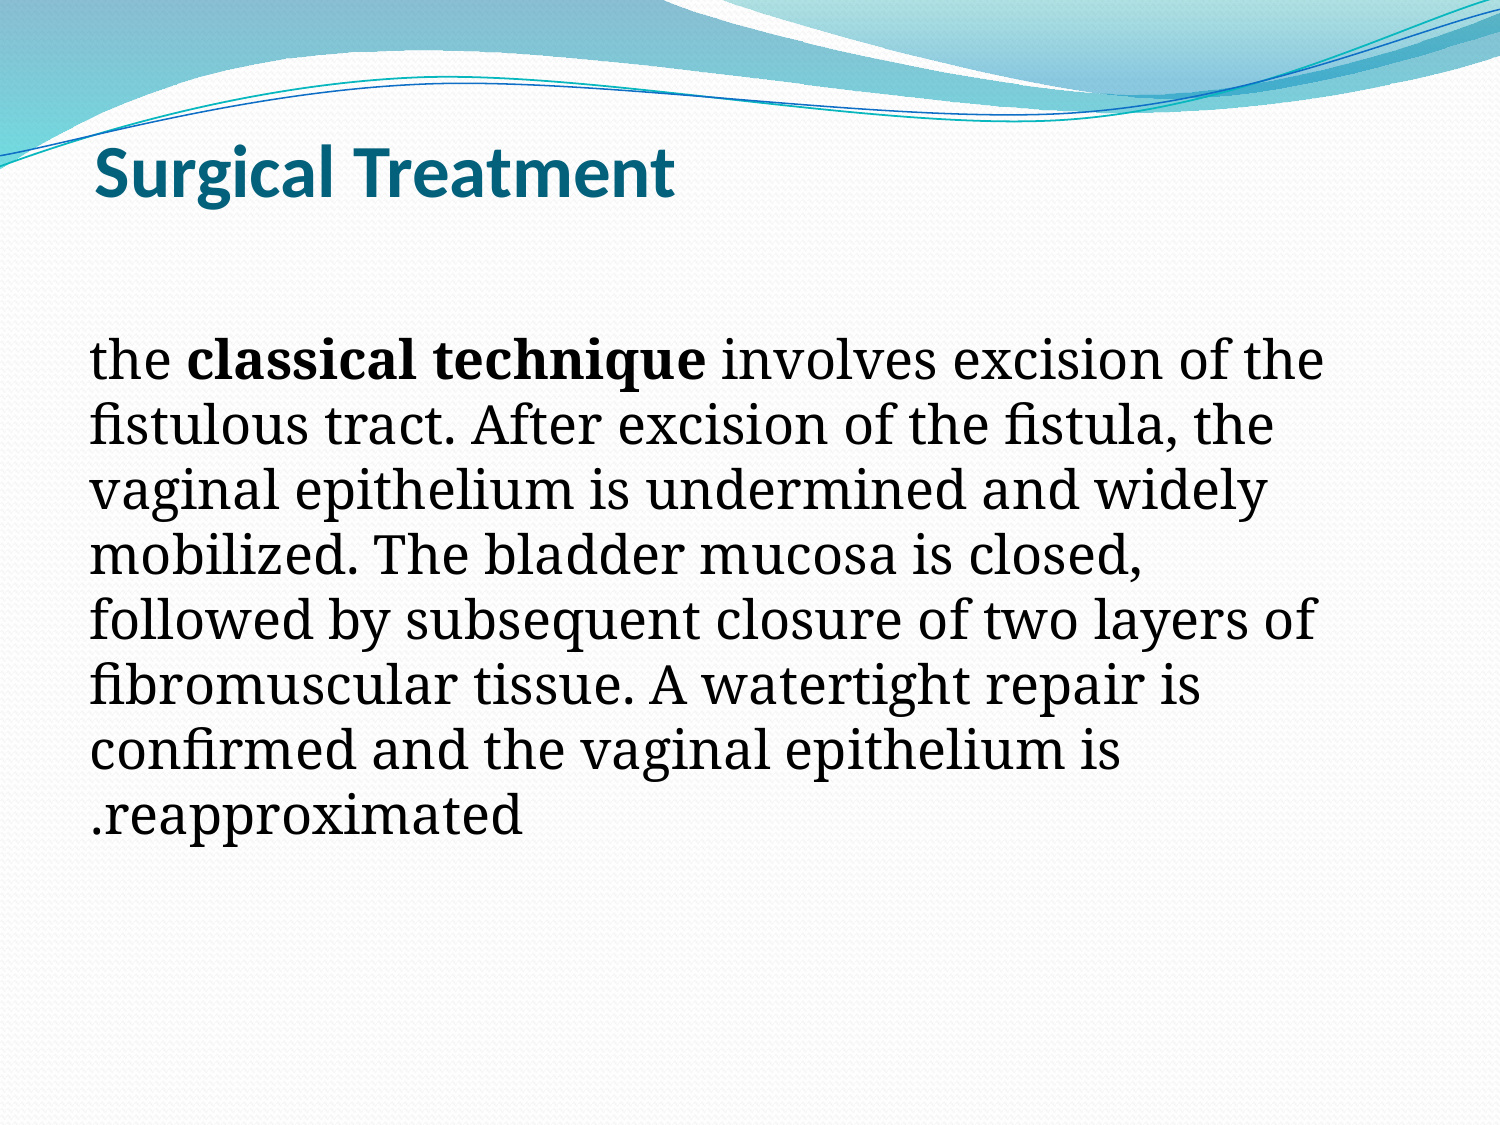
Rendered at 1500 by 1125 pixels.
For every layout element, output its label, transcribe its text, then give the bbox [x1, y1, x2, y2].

title Surgical Treatment [75, 115, 1425, 303]
list the classical technique involves excision of the fistulous tract. After excision of the fistula, the vaginal epithelium is undermined and widely mobilized. The bladder mucosa is closed, followed by subsequent closure of two layers of fibromuscular tissue. A watertight repair is confirmed and the vaginal epithelium is reapproximated. [75, 317, 1425, 1038]
